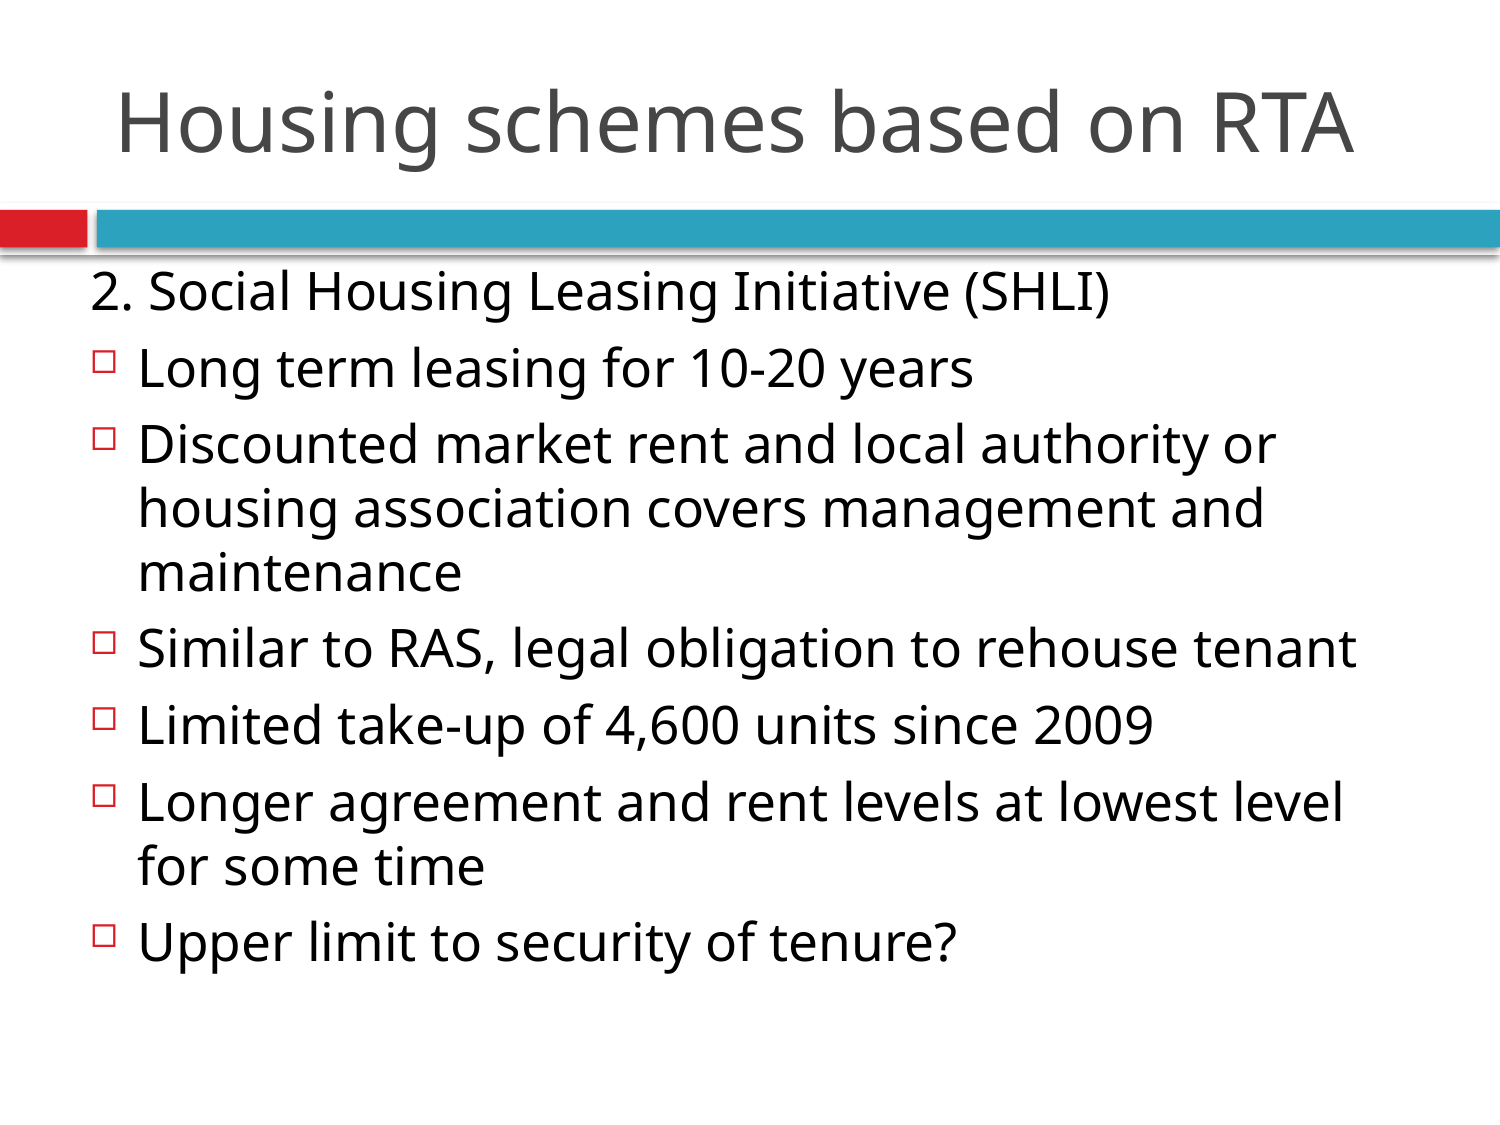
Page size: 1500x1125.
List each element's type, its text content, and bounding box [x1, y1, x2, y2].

title Housing schemes based on RTA [99, 37, 1438, 201]
list 2. Social Housing Leasing Initiative (SHLI) Long term leasing for 10-20 years Discounted market rent and local authority or housing association covers management and maintenance Similar to RAS, legal obligation to rehouse tenant Limited take-up of 4,600 units since 2009 Longer agreement and rent levels at lowest level for some time Upper limit to security of tenure? [74, 249, 1426, 981]
